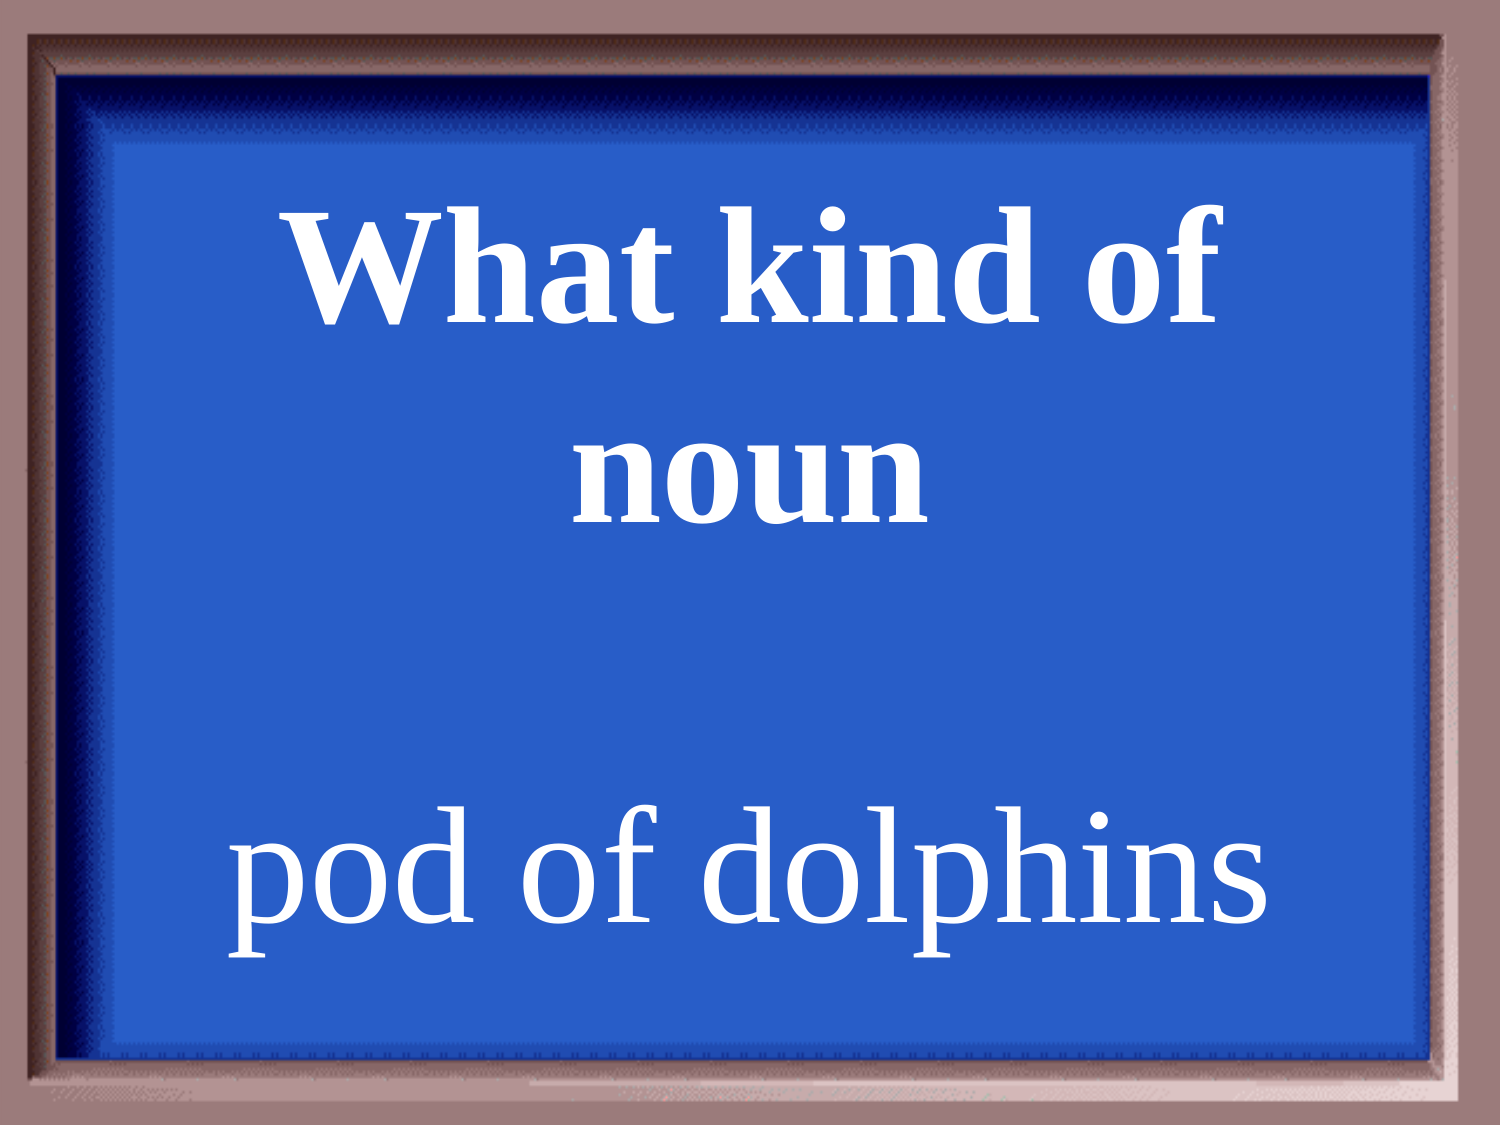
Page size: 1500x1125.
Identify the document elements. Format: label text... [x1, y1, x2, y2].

picture [0, 0, 1500, 1125]
title What kind of noun pod of dolphins [112, 462, 1388, 650]
